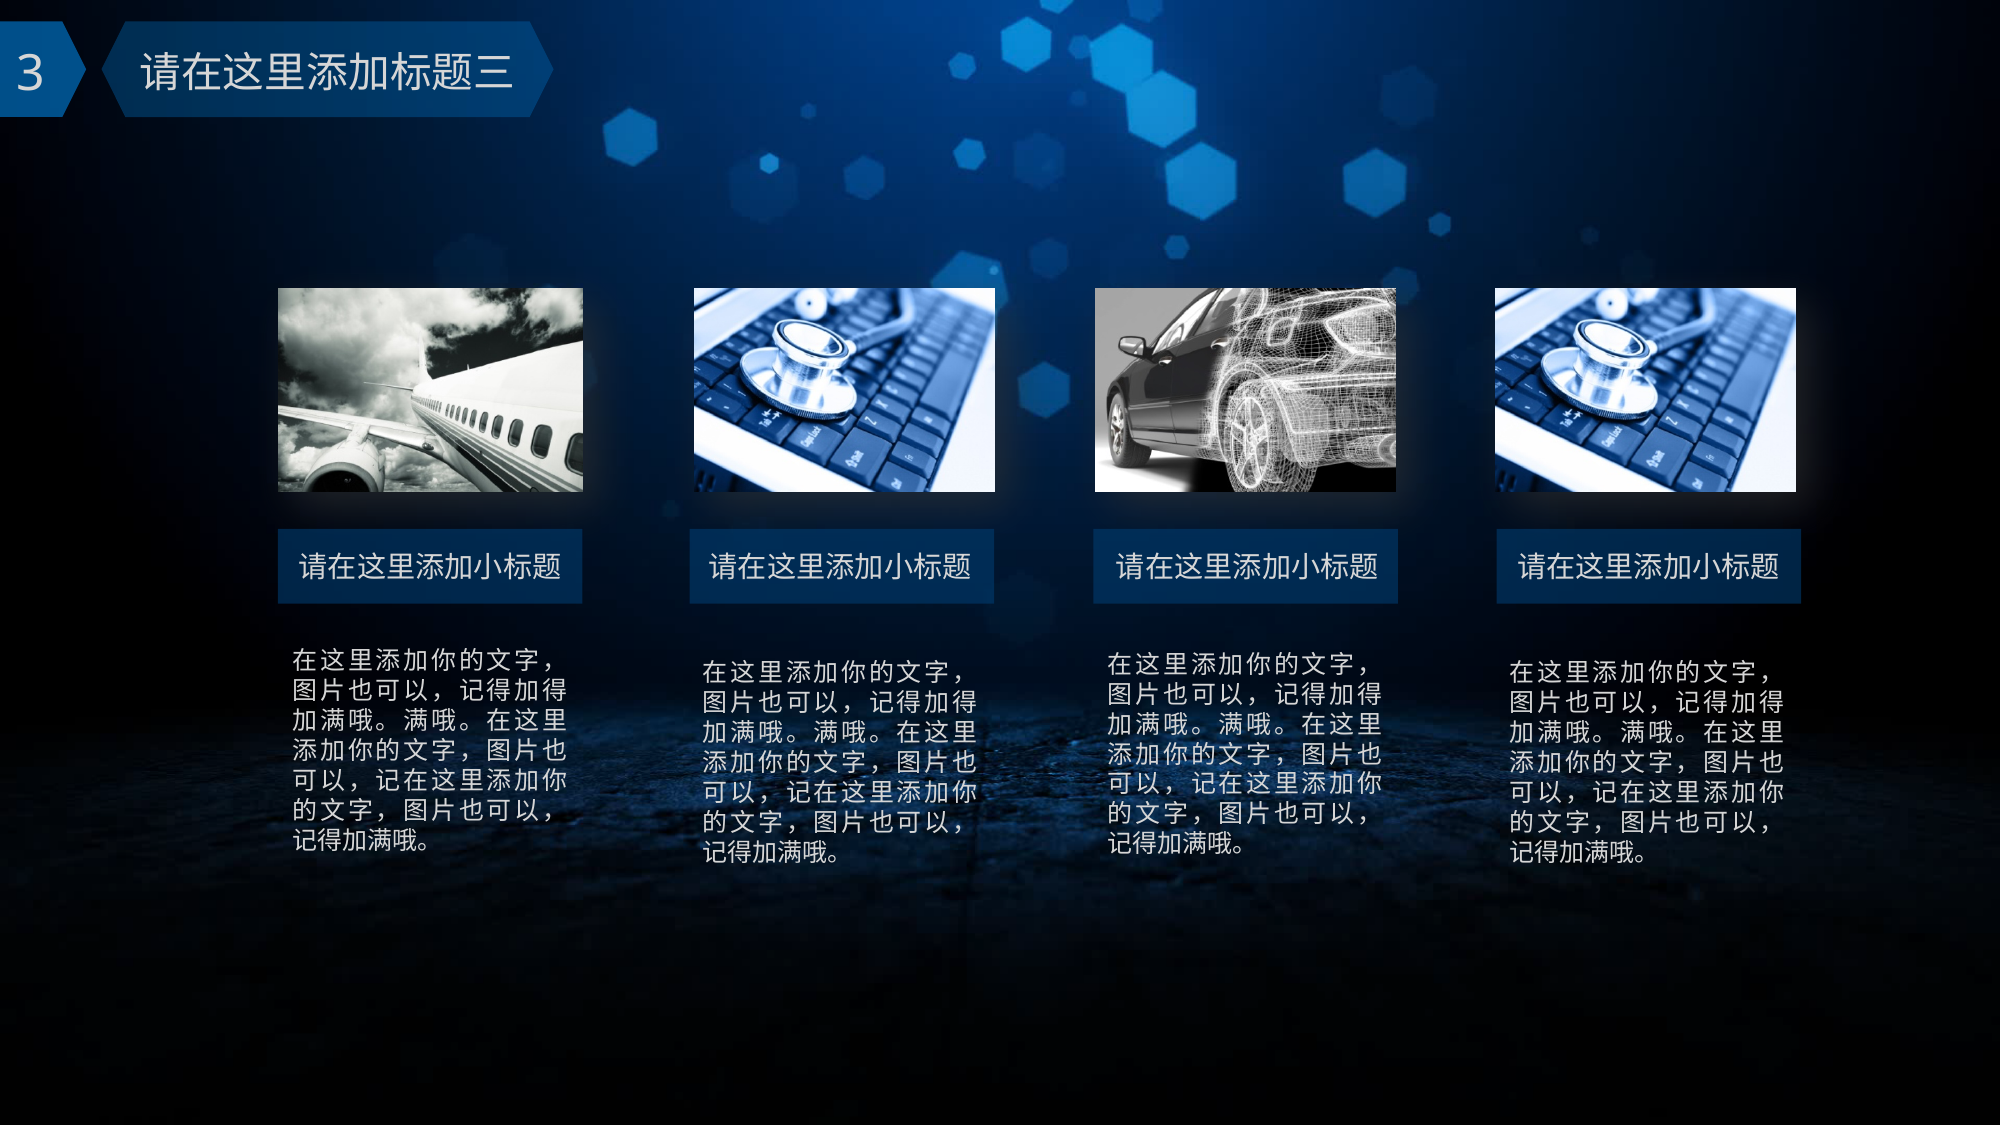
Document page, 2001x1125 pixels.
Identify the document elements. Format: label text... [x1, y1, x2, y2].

text_box 在这里添加你的文字，图片也可以，记得加得加满哦。满哦。在这里添加你的文字，图片也可以，记在这里添加你的文字，图片也可以，记得加满哦。 [1093, 640, 1398, 866]
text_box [0, 21, 554, 118]
text_box 在这里添加你的文字，图片也可以，记得加得加满哦。满哦。在这里添加你的文字，图片也可以，记在这里添加你的文字，图片也可以，记得加满哦。 [277, 637, 583, 862]
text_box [1093, 528, 1400, 604]
text_box 在这里添加你的文字，图片也可以，记得加得加满哦。满哦。在这里添加你的文字，图片也可以，记在这里添加你的文字，图片也可以，记得加满哦。 [688, 649, 993, 874]
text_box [277, 528, 583, 604]
picture [0, 0, 2000, 1125]
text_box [1496, 528, 1802, 604]
text_box 在这里添加你的文字，图片也可以，记得加得加满哦。满哦。在这里添加你的文字，图片也可以，记在这里添加你的文字，图片也可以，记得加满哦。 [1494, 649, 1800, 874]
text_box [688, 528, 995, 604]
